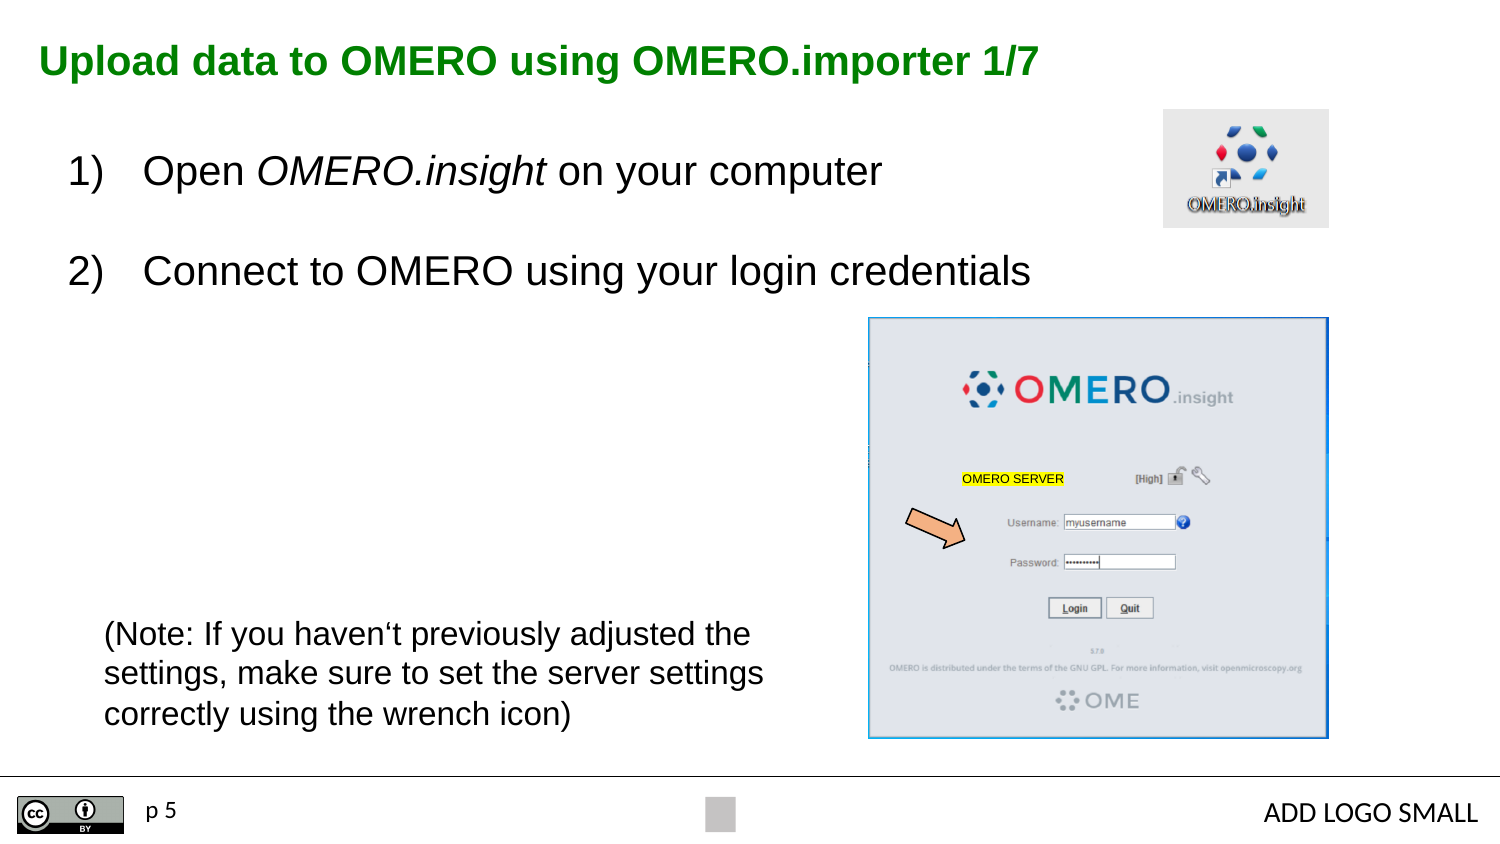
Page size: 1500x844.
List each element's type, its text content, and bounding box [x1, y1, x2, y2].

picture [868, 317, 1330, 739]
picture [1163, 109, 1329, 228]
text_box Upload data to OMERO using OMERO.importer 1/7 [24, 26, 1395, 75]
text_box Open OMERO.insight on your computer Connect to OMERO using your login credentials [53, 136, 1140, 351]
text_box [705, 796, 736, 833]
text_box (Note: If you haven‘t previously adjusted the settings, make sure to set the server settings correctly using the wrench icon) [89, 604, 840, 739]
picture [17, 796, 124, 834]
